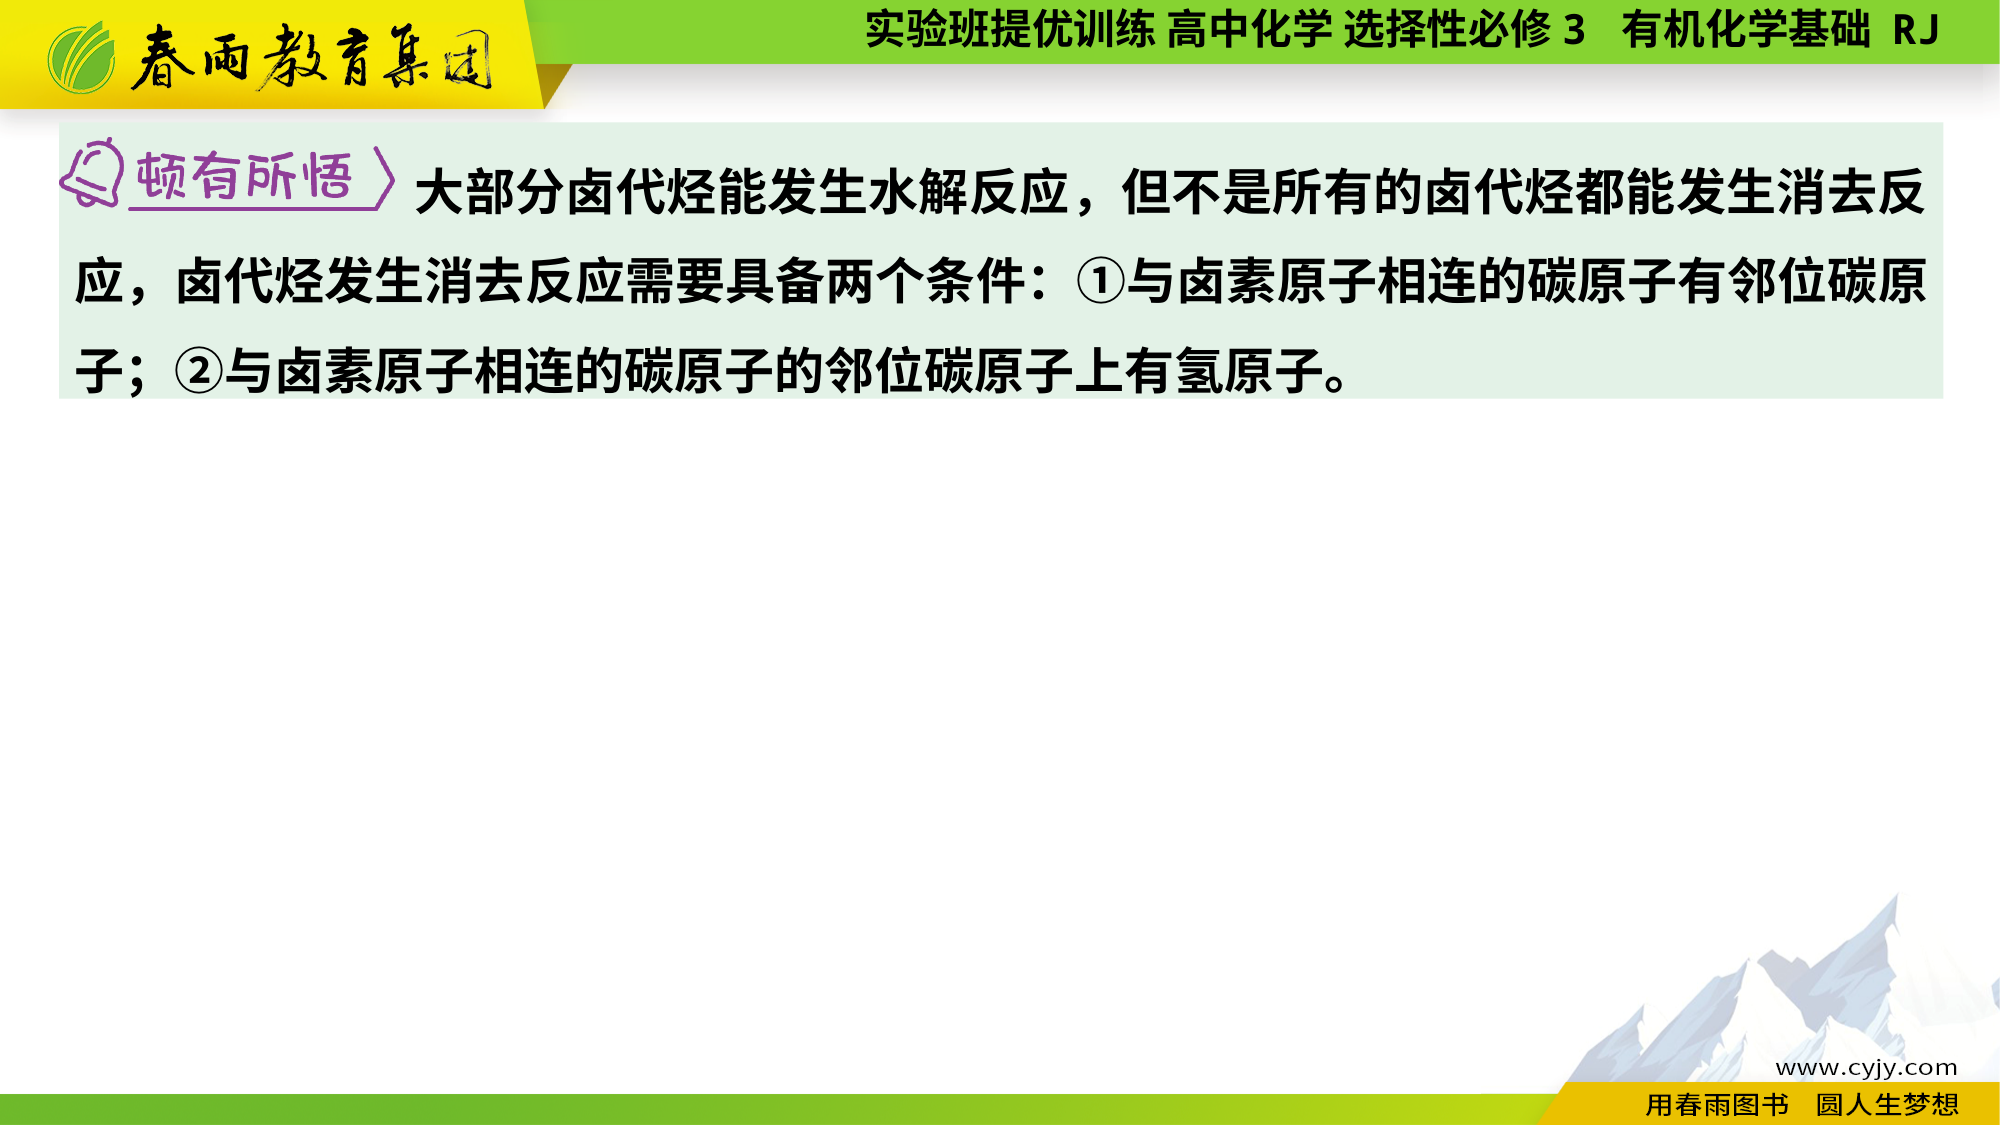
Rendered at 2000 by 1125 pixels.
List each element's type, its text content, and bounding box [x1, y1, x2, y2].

list 大部分卤代烃能发生水解反应，但不是所有的卤代烃都能发生消去反应，卤代烃发生消去反应需要具备两个条件：①与卤素原子相连的碳原子有邻位碳原子；②与卤素原子相连的碳原子的邻位碳原子上有氢原子。 [59, 122, 1944, 399]
picture [0, 0, 2000, 1125]
